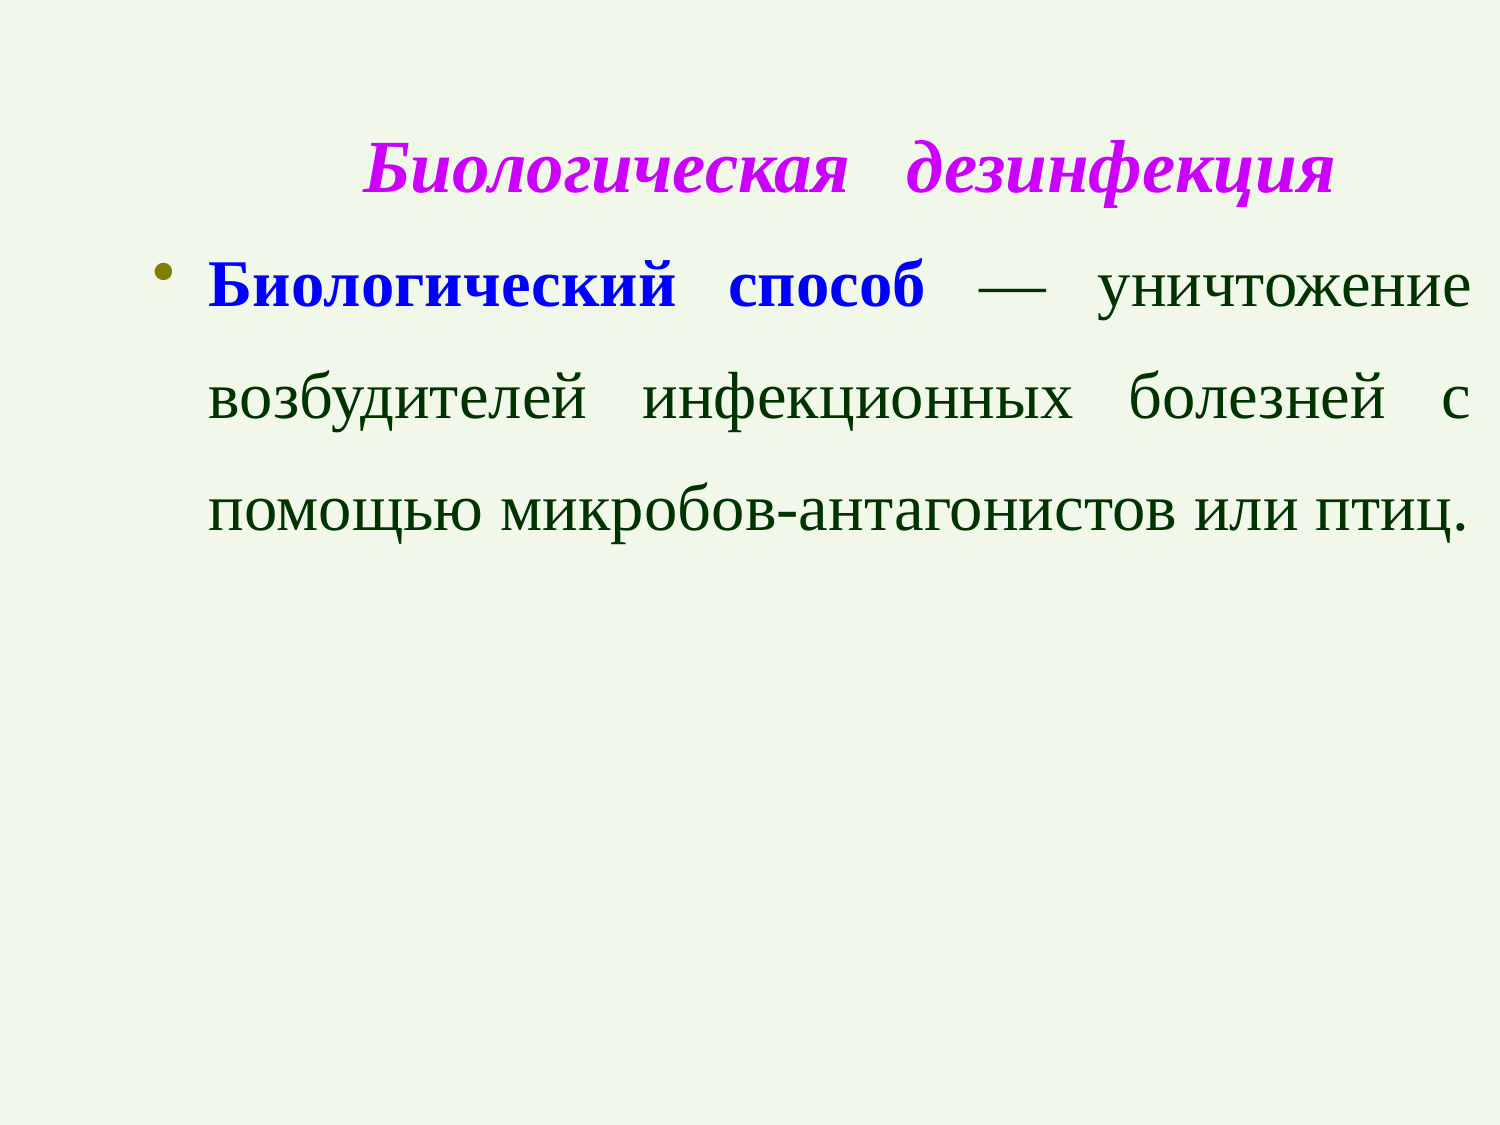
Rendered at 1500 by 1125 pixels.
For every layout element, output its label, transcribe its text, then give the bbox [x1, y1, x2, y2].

list Биологический способ — уничтожение возбудителей инфекционных болезней с помощью микробов-антагонистов или птиц. [137, 200, 1488, 1000]
title Биологическая дезинфекция [212, 37, 1488, 200]
